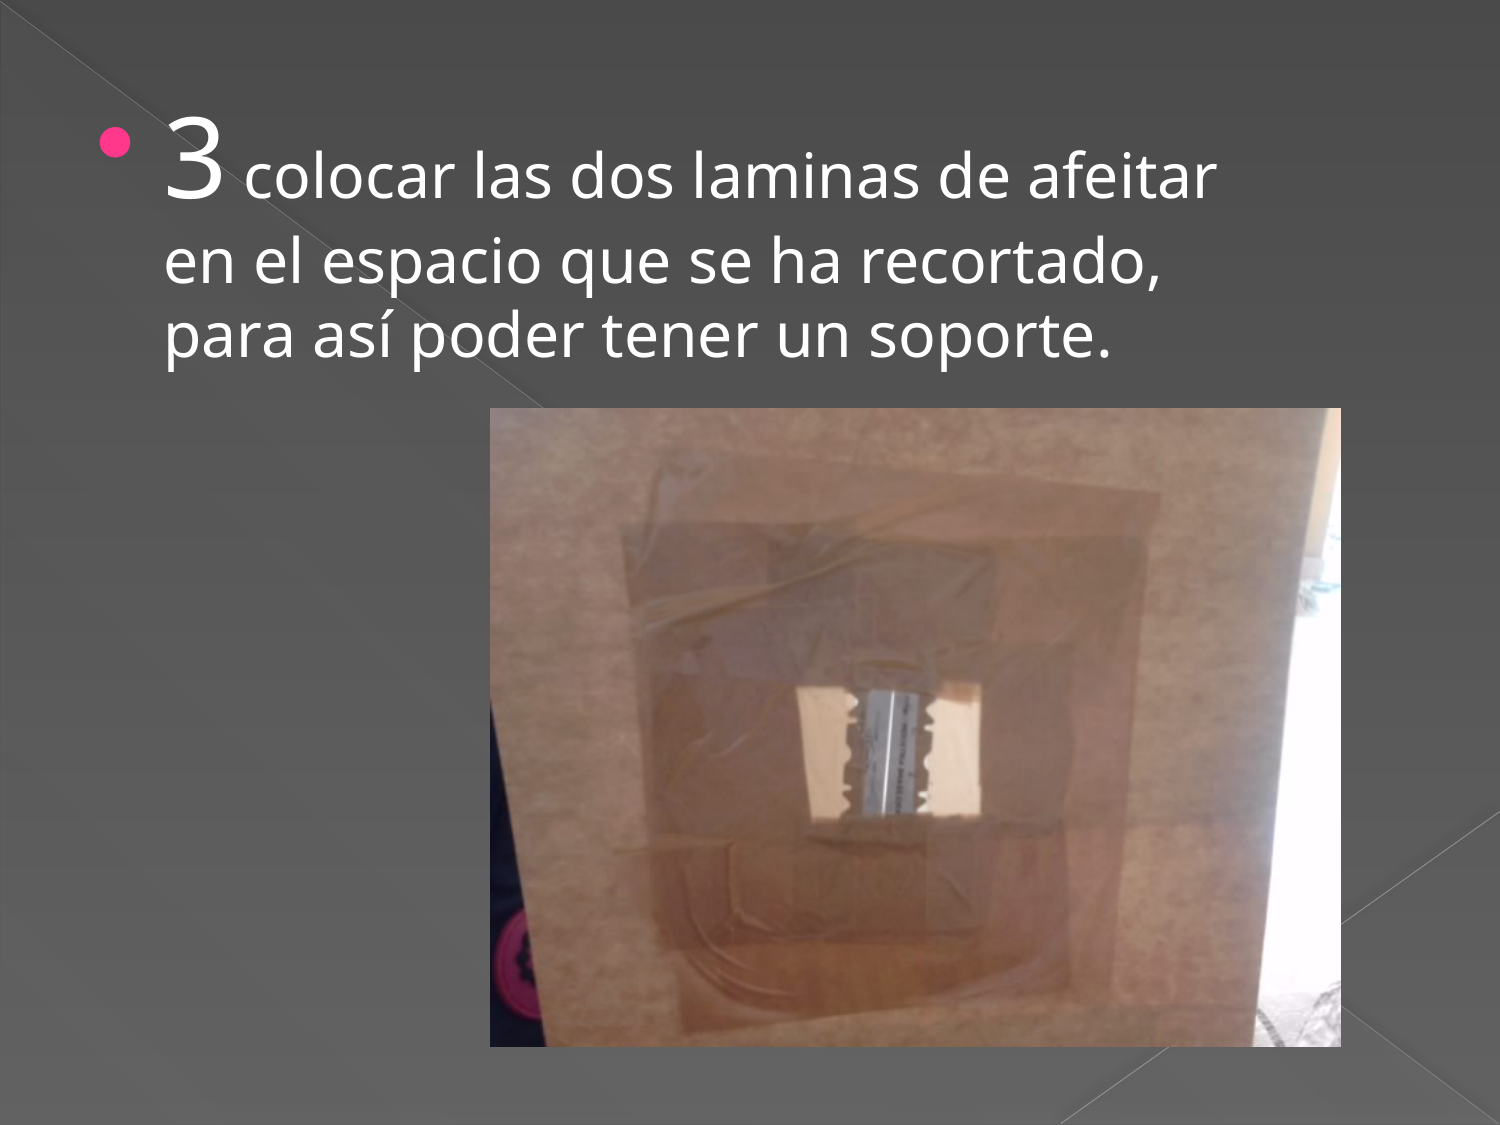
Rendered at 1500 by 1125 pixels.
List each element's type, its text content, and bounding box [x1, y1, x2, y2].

picture [489, 408, 1341, 1048]
list 3 colocar las dos laminas de afeitar en el espacio que se ha recortado, para así poder tener un soporte. [75, 78, 1263, 1059]
